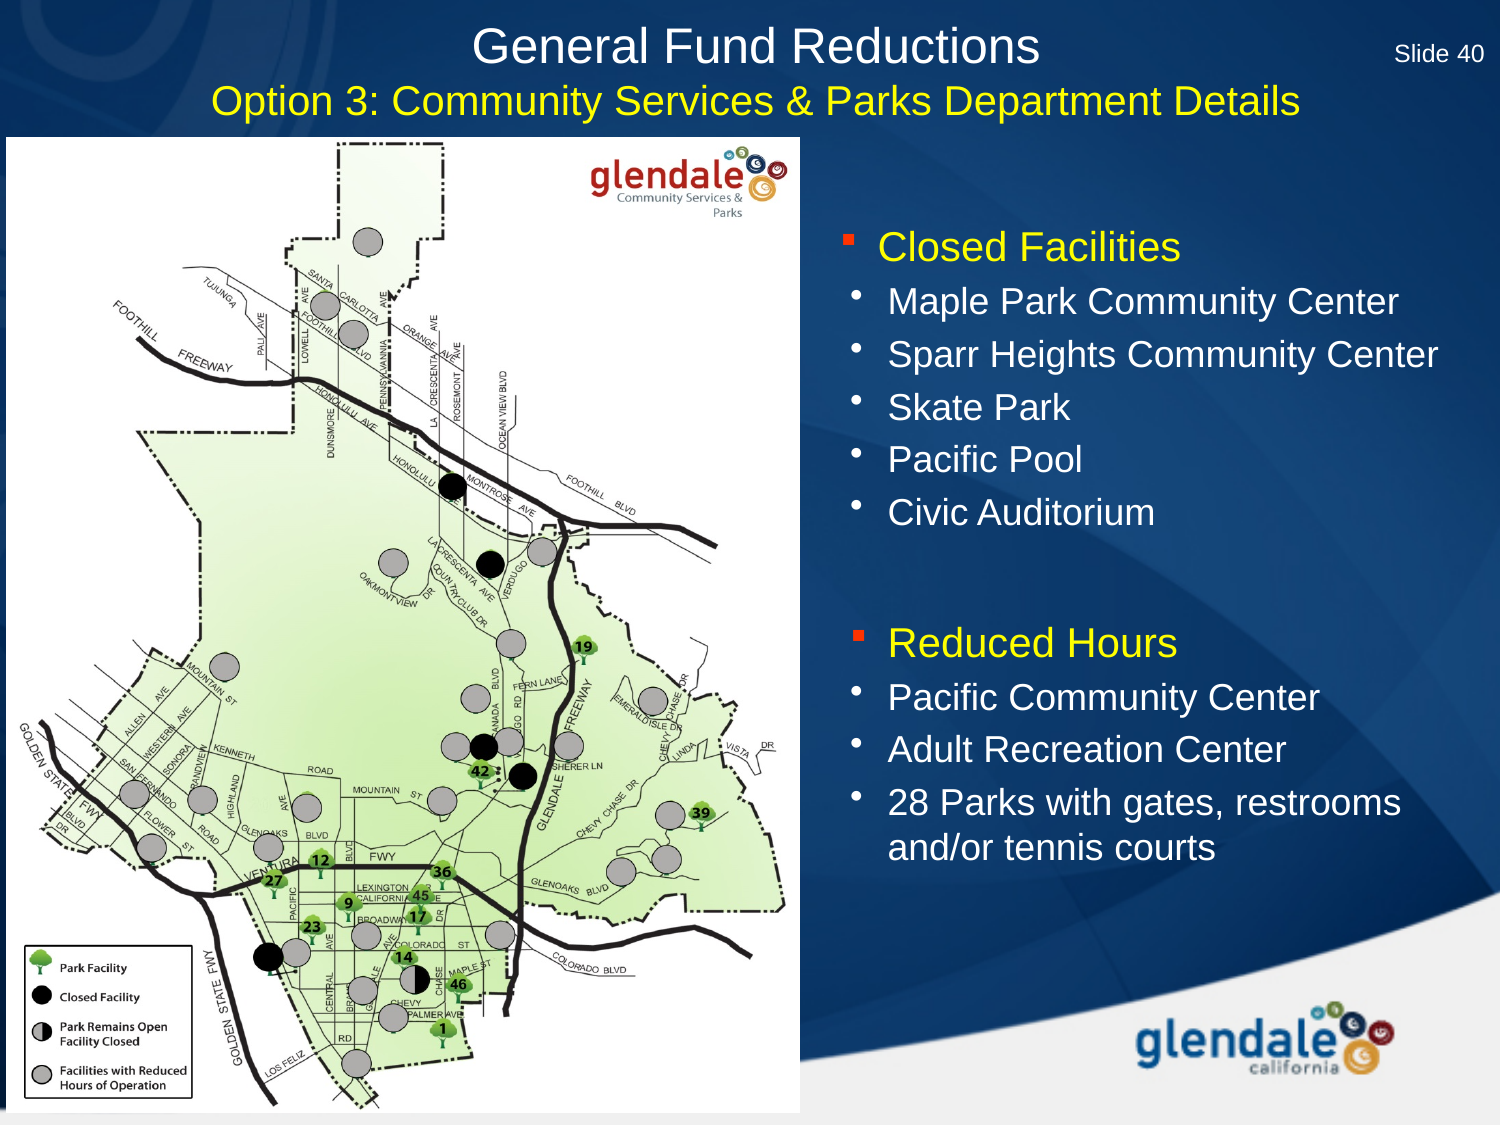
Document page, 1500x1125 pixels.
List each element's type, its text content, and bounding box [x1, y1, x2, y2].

list Closed Facilities Maple Park Community Center Sparr Heights Community Center Skate Park Pacific Pool Civic Auditorium Reduced Hours Pacific Community Center Adult Recreation Center 28 Parks with gates, restrooms and/or tennis courts [825, 212, 1463, 875]
picture [0, 0, 1500, 1125]
title General Fund Reductions Option 3: Community Services & Parks Department Details [125, 12, 1388, 125]
slide_number Slide 40 [1149, 0, 1500, 75]
